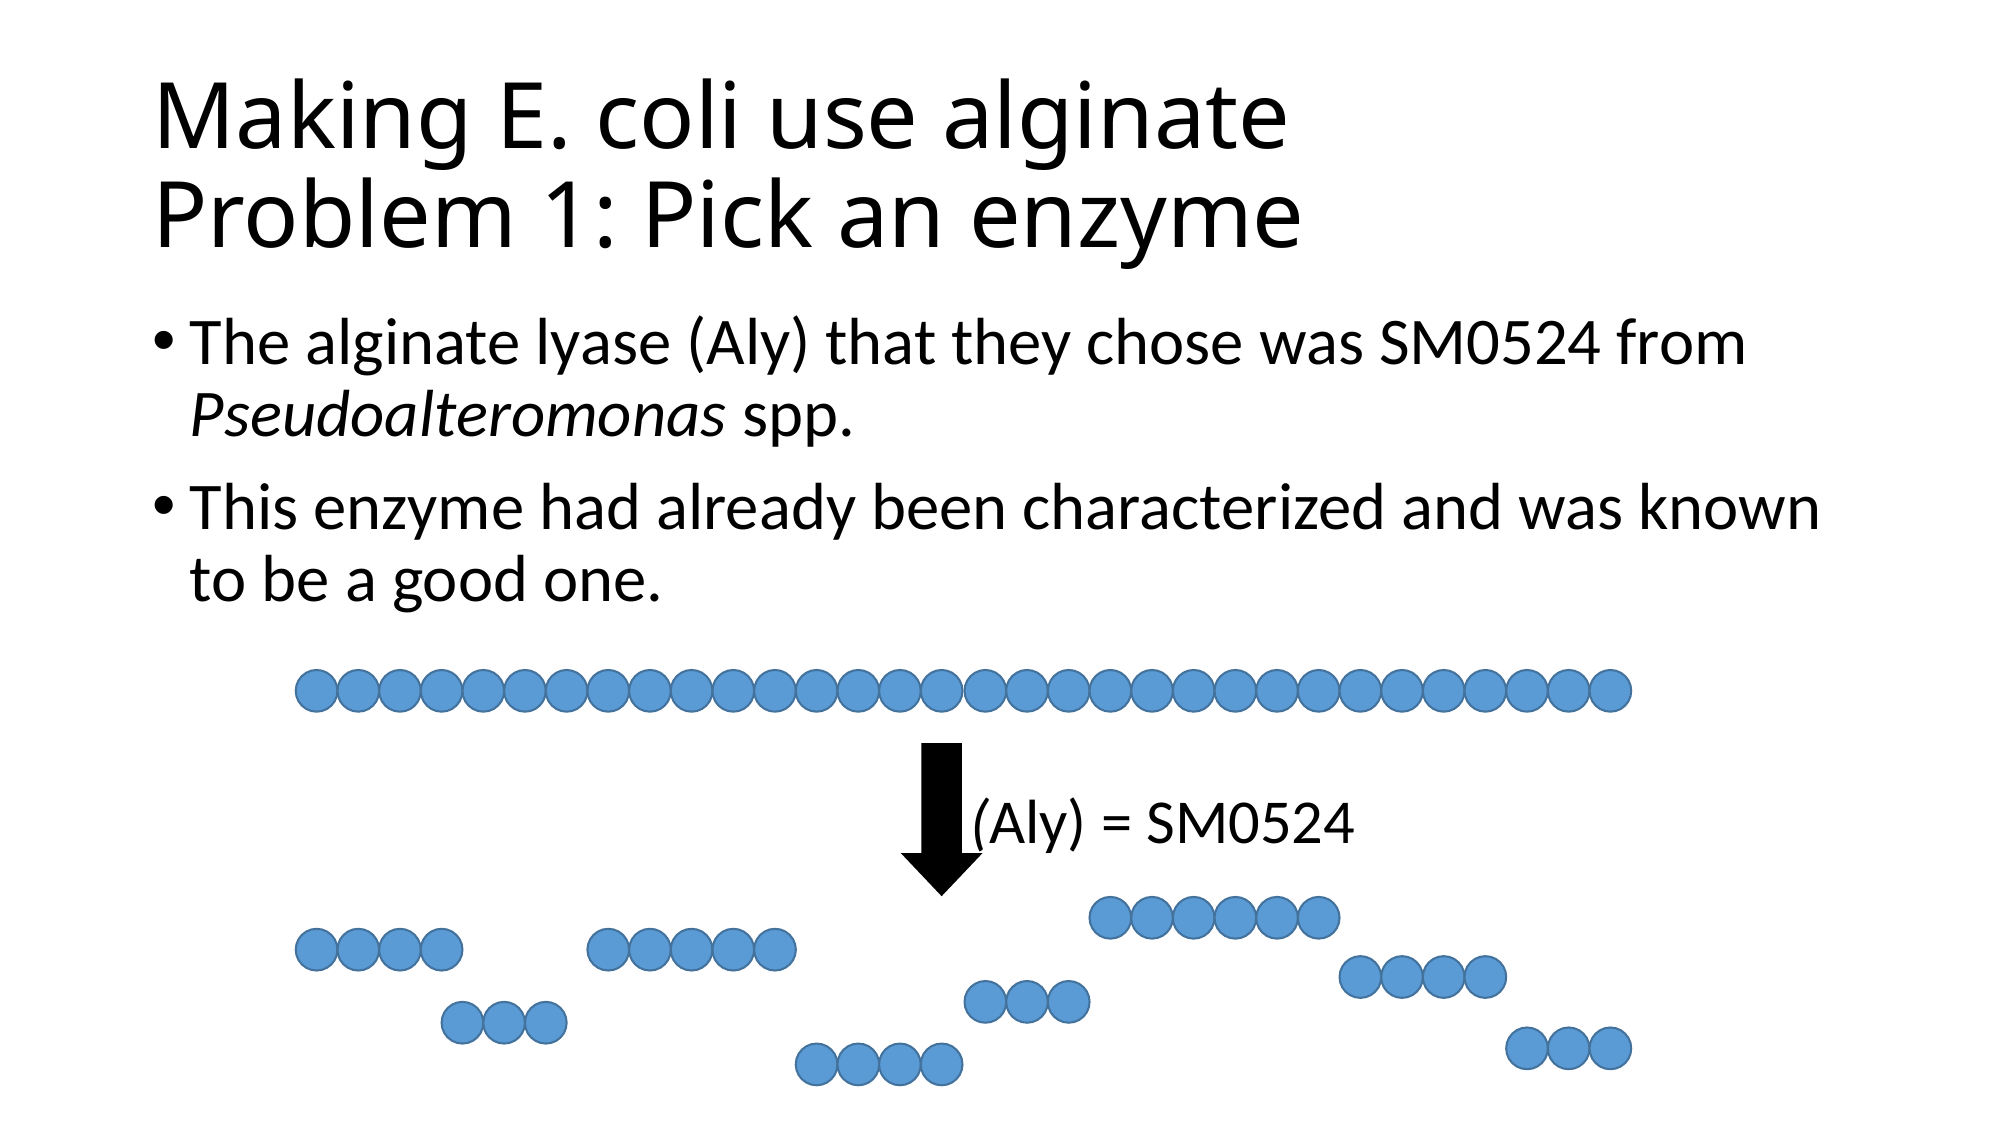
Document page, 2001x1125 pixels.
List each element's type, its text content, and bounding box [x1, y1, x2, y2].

text_box [1130, 895, 1173, 940]
text_box [523, 1000, 568, 1045]
text_box [586, 668, 629, 713]
text_box [461, 668, 504, 713]
text_box [1005, 668, 1048, 713]
text_box [919, 1042, 964, 1087]
text_box [1005, 979, 1048, 1024]
text_box [482, 1000, 525, 1045]
text_box [1380, 668, 1423, 713]
text_box [1255, 668, 1298, 713]
text_box [1088, 895, 1131, 940]
text_box [1046, 979, 1091, 1024]
text_box [1588, 668, 1633, 713]
text_box [1421, 955, 1464, 999]
text_box [419, 668, 462, 713]
title Making E. coli use alginate Problem 1: Pick an enzyme [137, 59, 1863, 278]
text_box [1463, 668, 1506, 713]
text_box [963, 979, 1006, 1024]
text_box [794, 668, 837, 713]
text_box [919, 668, 964, 713]
text_box [878, 1042, 921, 1087]
text_box [628, 668, 671, 713]
text_box [544, 668, 587, 713]
text_box [1588, 1026, 1633, 1071]
text_box [878, 668, 921, 713]
text_box [1088, 668, 1131, 713]
text_box [669, 927, 712, 972]
text_box [963, 668, 1006, 713]
text_box [378, 668, 421, 713]
text_box [1421, 668, 1464, 713]
text_box [503, 668, 546, 713]
text_box [794, 1042, 837, 1087]
text_box [1213, 668, 1256, 713]
text_box [669, 668, 712, 713]
text_box [378, 927, 421, 972]
text_box [836, 1042, 879, 1087]
text_box [1338, 668, 1381, 713]
text_box [1505, 1026, 1548, 1071]
text_box [711, 927, 754, 972]
text_box [1338, 955, 1381, 999]
text_box [1296, 895, 1341, 940]
text_box [753, 668, 796, 713]
text_box [753, 927, 797, 972]
text_box (Aly) = SM0524 [955, 774, 1507, 864]
text_box [294, 668, 337, 713]
text_box [711, 668, 754, 713]
text_box [1546, 1026, 1590, 1071]
text_box [1213, 895, 1256, 940]
text_box [900, 743, 973, 897]
list The alginate lyase (Aly) that they chose was SM0524 from Pseudoalteromonas spp. This enzyme had already been characterized and was known to be a good one. [137, 299, 1863, 632]
text_box [336, 668, 379, 713]
text_box [1130, 668, 1173, 713]
text_box [1380, 955, 1423, 999]
text_box [1171, 895, 1214, 940]
text_box [836, 668, 879, 713]
text_box [1463, 955, 1508, 999]
text_box [336, 927, 379, 972]
text_box [294, 927, 337, 972]
text_box [586, 927, 629, 972]
text_box [1546, 668, 1589, 713]
text_box [1255, 895, 1298, 940]
text_box [1046, 668, 1089, 713]
text_box [1505, 668, 1548, 713]
text_box [419, 927, 464, 972]
text_box [440, 1000, 483, 1045]
text_box [1171, 668, 1214, 713]
text_box [1296, 668, 1339, 713]
text_box [628, 927, 671, 972]
